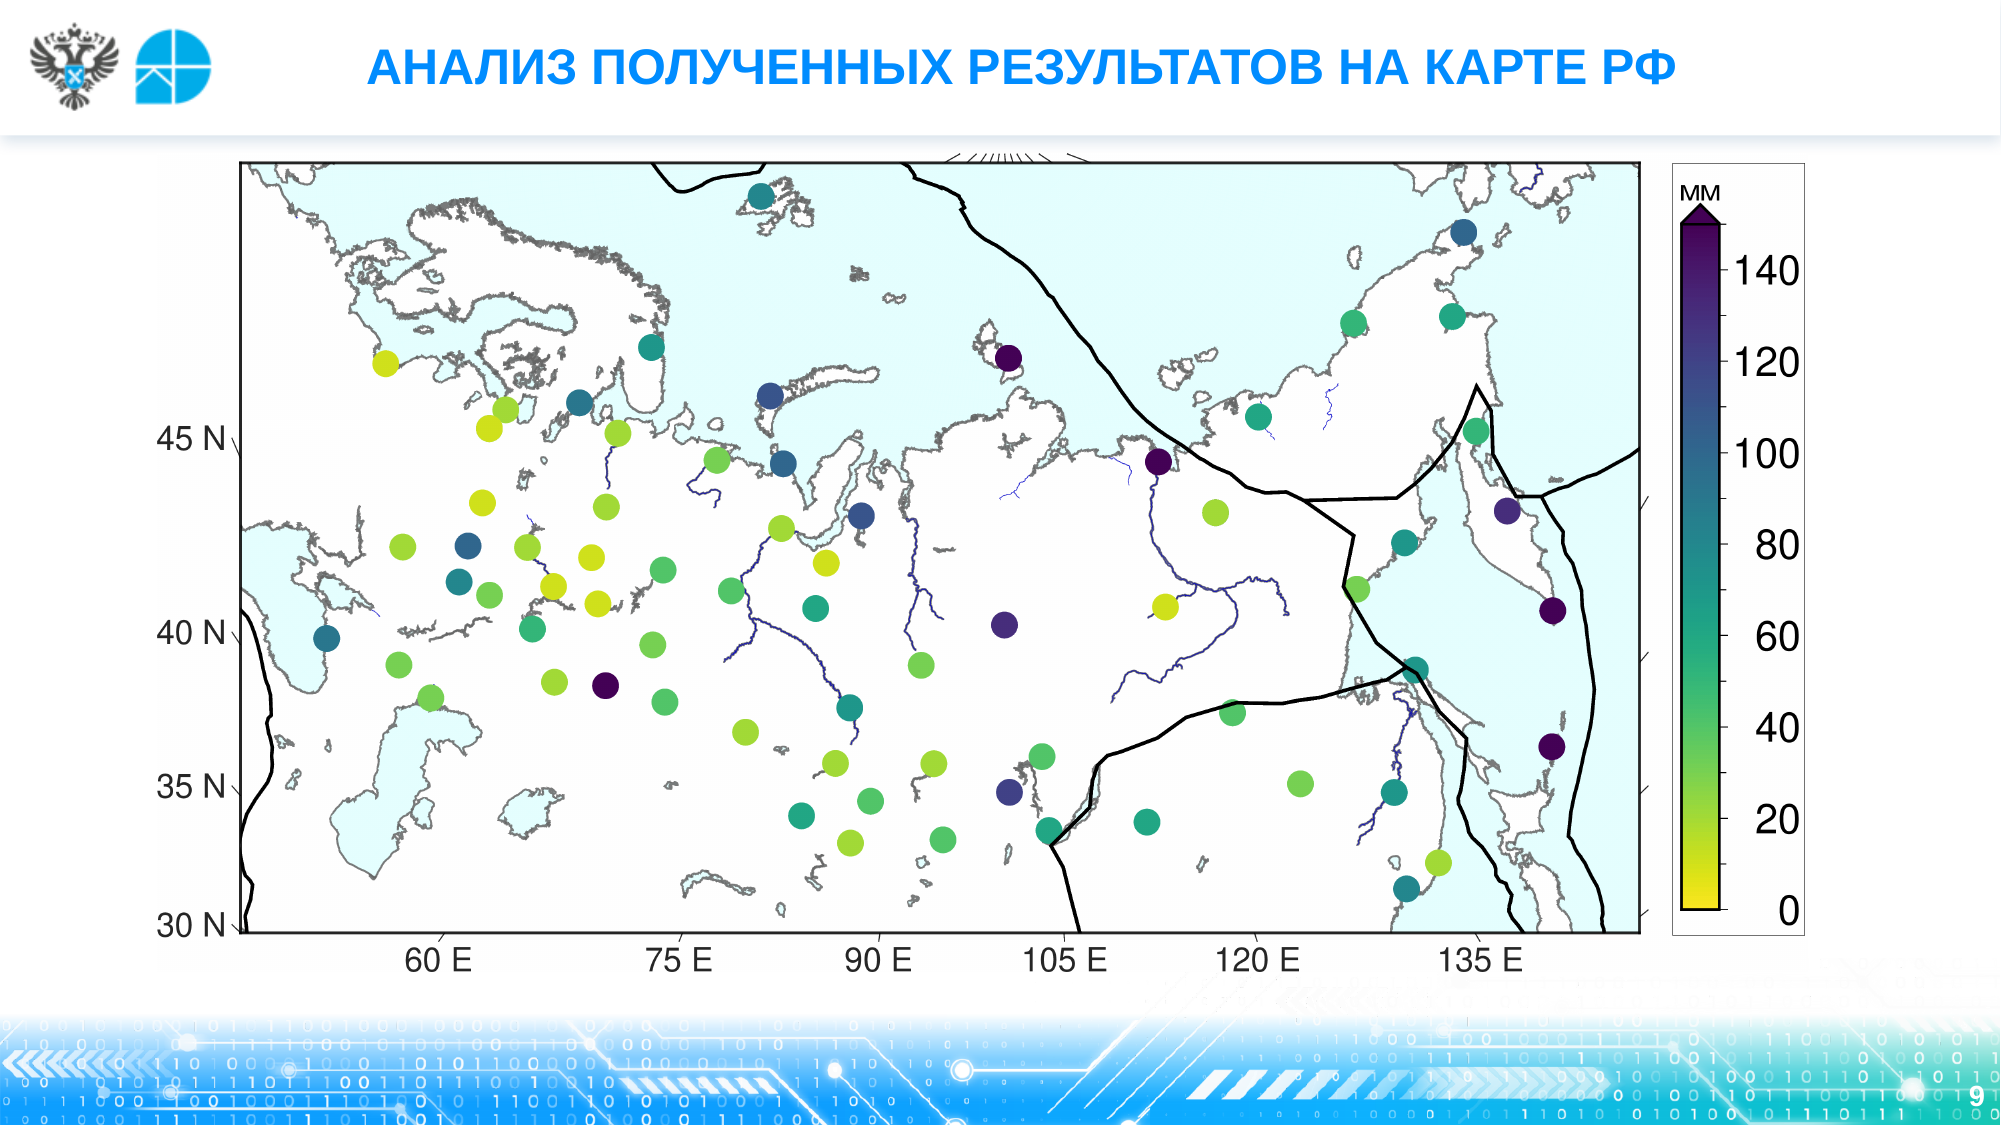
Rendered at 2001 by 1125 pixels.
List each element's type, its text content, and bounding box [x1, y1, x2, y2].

picture [0, 153, 2000, 1125]
title АНАЛИЗ ПОЛУЧЕННЫХ РЕЗУЛЬТАТОВ НА КАРТЕ РФ [157, 0, 1886, 138]
slide_number 9 [1550, 1065, 2000, 1125]
picture [21, 15, 224, 122]
